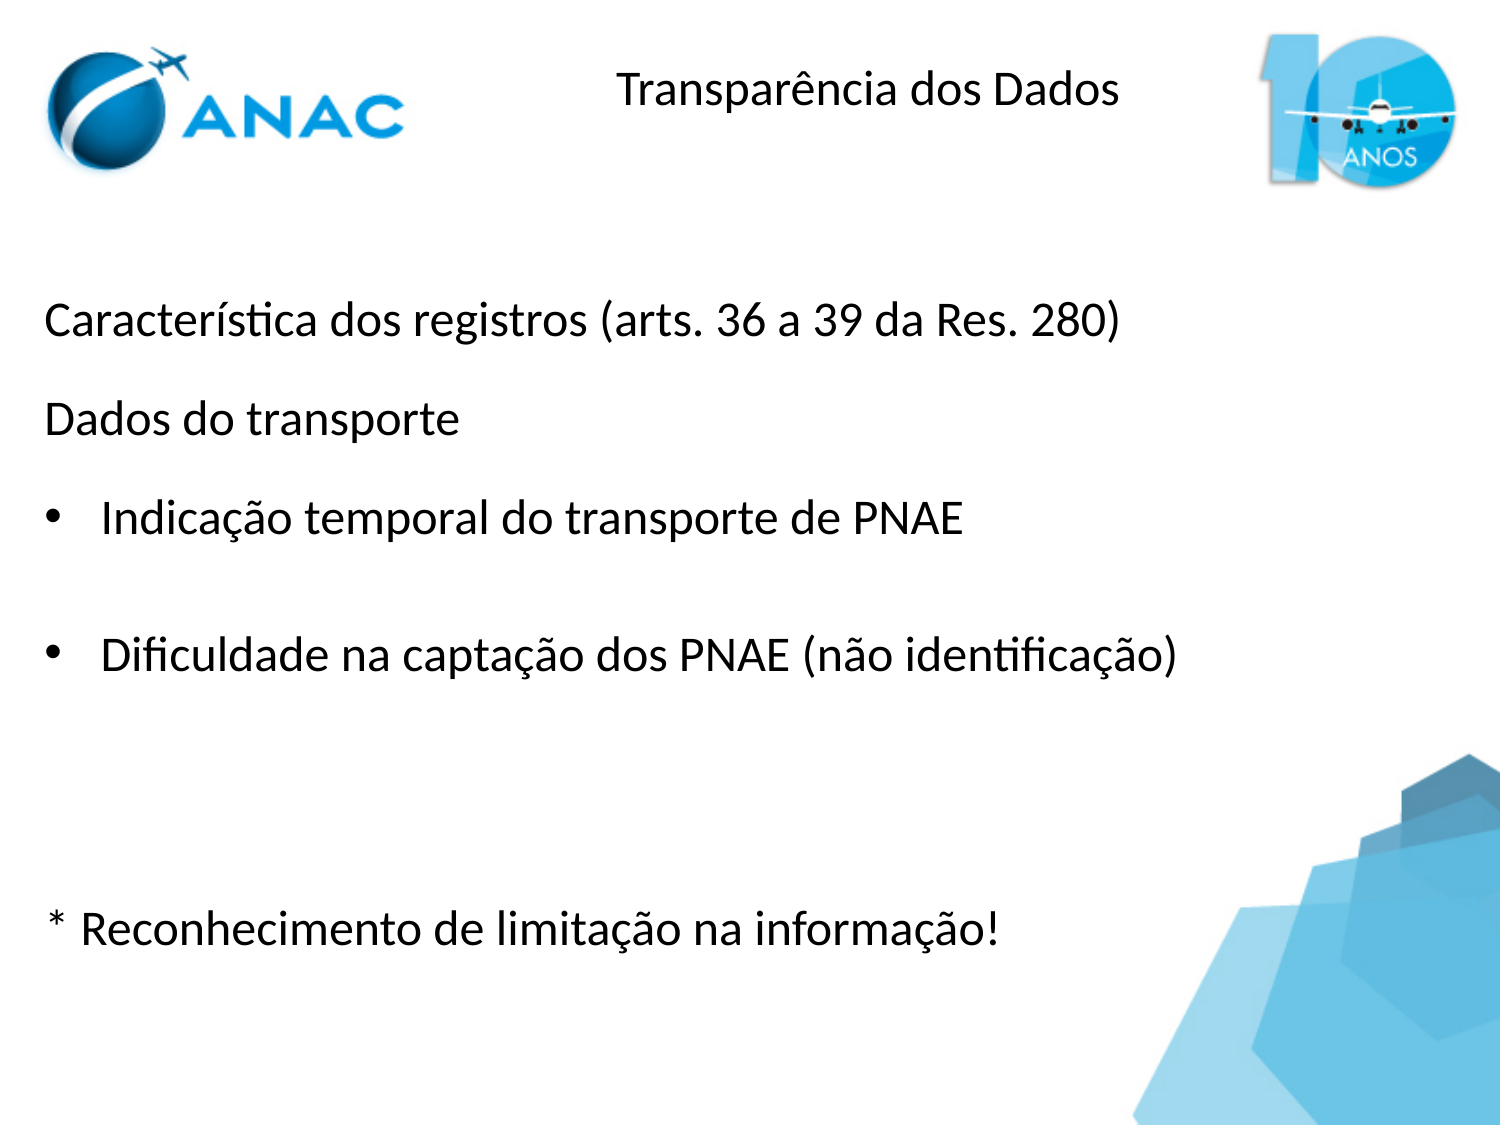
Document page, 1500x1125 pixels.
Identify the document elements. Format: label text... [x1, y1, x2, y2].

text_box Transparência dos Dados [490, 48, 1247, 123]
picture [0, 0, 1500, 1125]
list Característica dos registros (arts. 36 a 39 da Res. 280) Dados do transporte Indicação temporal do transporte de PNAE Dificuldade na captação dos PNAE (não identificação) * Reconhecimento de limitação na informação! [29, 278, 1459, 1005]
